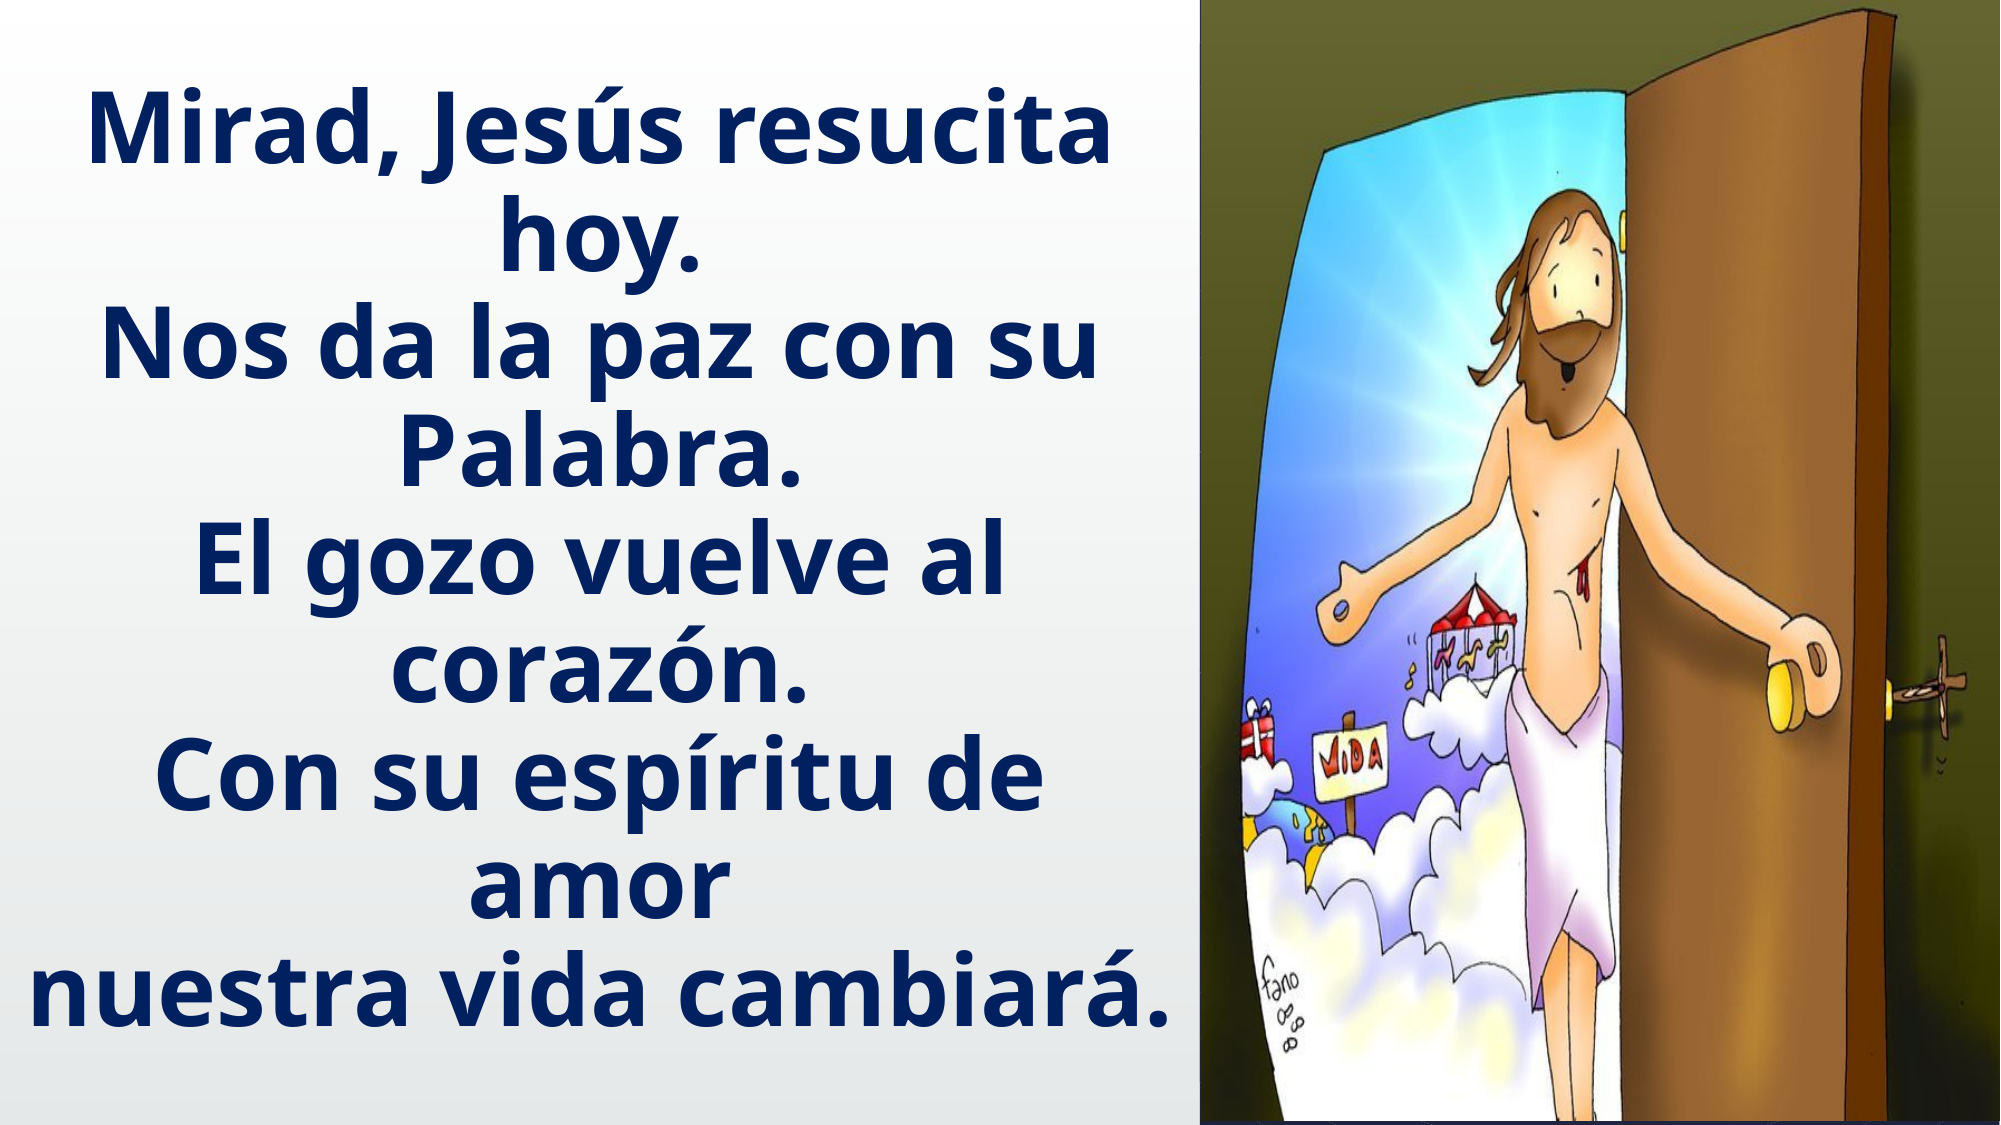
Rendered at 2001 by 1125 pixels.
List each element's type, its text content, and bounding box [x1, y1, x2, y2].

picture [1200, 0, 2000, 1125]
title Mirad, Jesús resucita hoy. Nos da la paz con su Palabra. El gozo vuelve al corazón. Con su espíritu de amor nuestra vida cambiará. [0, 0, 1200, 1125]
